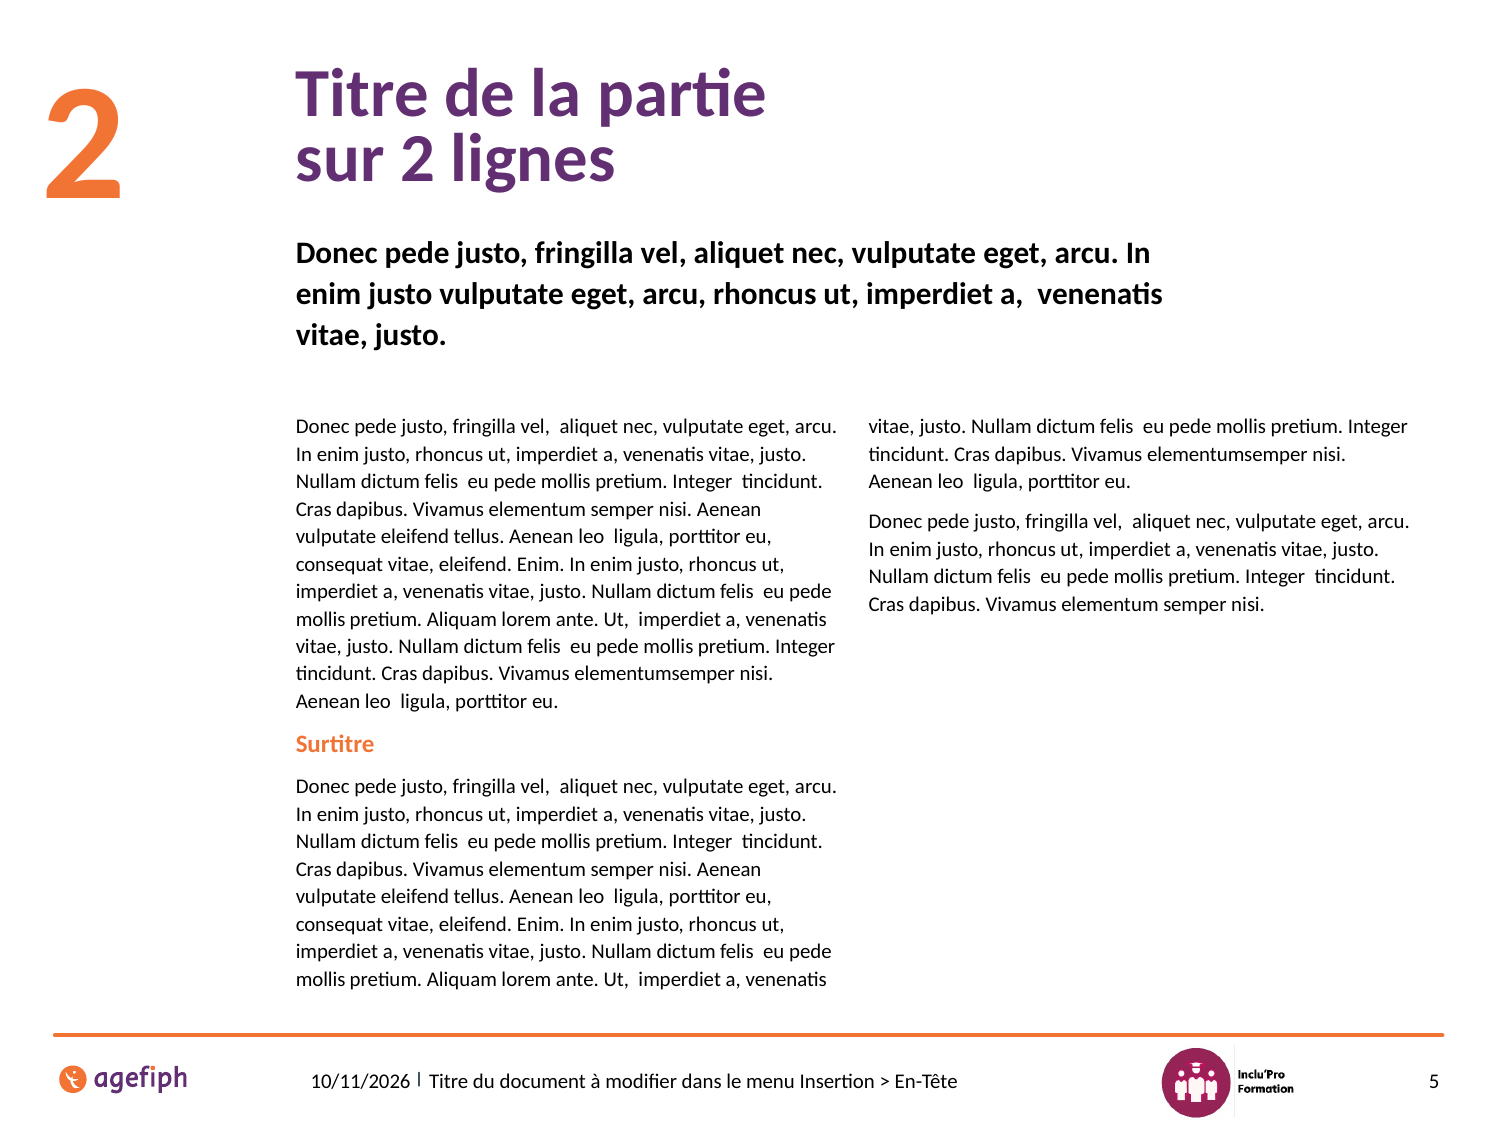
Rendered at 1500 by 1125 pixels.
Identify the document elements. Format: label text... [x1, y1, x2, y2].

footer Titre du document à modifier dans le menu Insertion > En-Tête [414, 1051, 1086, 1111]
list Donec pede justo, fringilla vel, aliquet nec, vulputate eget, arcu. In enim justo vulputate eget, arcu, rhoncus ut, imperdiet a, venenatis vitae, justo. [280, 220, 1202, 398]
list Donec pede justo, fringilla vel, aliquet nec, vulputate eget, arcu. In enim justo, rhoncus ut, imperdiet a, venenatis vitae, justo. Nullam dictum felis eu pede mollis pretium. Integer tincidunt. Cras dapibus. Vivamus elementum semper nisi. Aenean vulputate eleifend tellus. Aenean leo ligula, porttitor eu, consequat vitae, eleifend. Enim. In enim justo, rhoncus ut, imperdiet a, venenatis vitae, justo. Nullam dictum felis eu pede mollis pretium. Aliquam lorem ante. Ut, imperdiet a, venenatis vitae, justo. Nullam dictum felis eu pede mollis pretium. Integer tincidunt. Cras dapibus. Vivamus elementumsemper nisi. Aenean leo ligula, porttitor eu. Surtitre Donec pede justo, fringilla vel, aliquet nec, vulputate eget, arcu. In enim justo, rhoncus ut, imperdiet a, venenatis vitae, justo. Nullam dictum felis eu pede mollis pretium. Integer tincidunt. Cras dapibus. Vivamus elementum semper nisi. Aenean vulputate eleifend tellus. Aenean leo ligula, porttitor eu, consequat vitae, eleifend. Enim. In enim justo, rhoncus ut, imperdiet a, venenatis vitae, justo. Nullam dictum felis eu pede mollis pretium. Aliquam lorem ante. Ut, imperdiet a, venenatis vitae, justo. Nullam dictum felis eu pede mollis pretium. Integer tincidunt. Cras dapibus. Vivamus elementumsemper nisi. Aenean leo ligula, porttitor eu. Donec pede justo, fringilla vel, aliquet nec, vulputate eget, arcu. In enim justo, rhoncus ut, imperdiet a, venenatis vitae, justo. Nullam dictum felis eu pede mollis pretium. Integer tincidunt. Cras dapibus. Vivamus elementum semper nisi. [280, 402, 1427, 1012]
title Titre de la partie sur 2 lignes [280, 71, 1427, 187]
picture [1159, 1045, 1328, 1051]
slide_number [254, 1051, 414, 1111]
slide_number 5 [1116, 1051, 1455, 1111]
list 2 [41, 43, 249, 201]
picture [1159, 1111, 1328, 1120]
